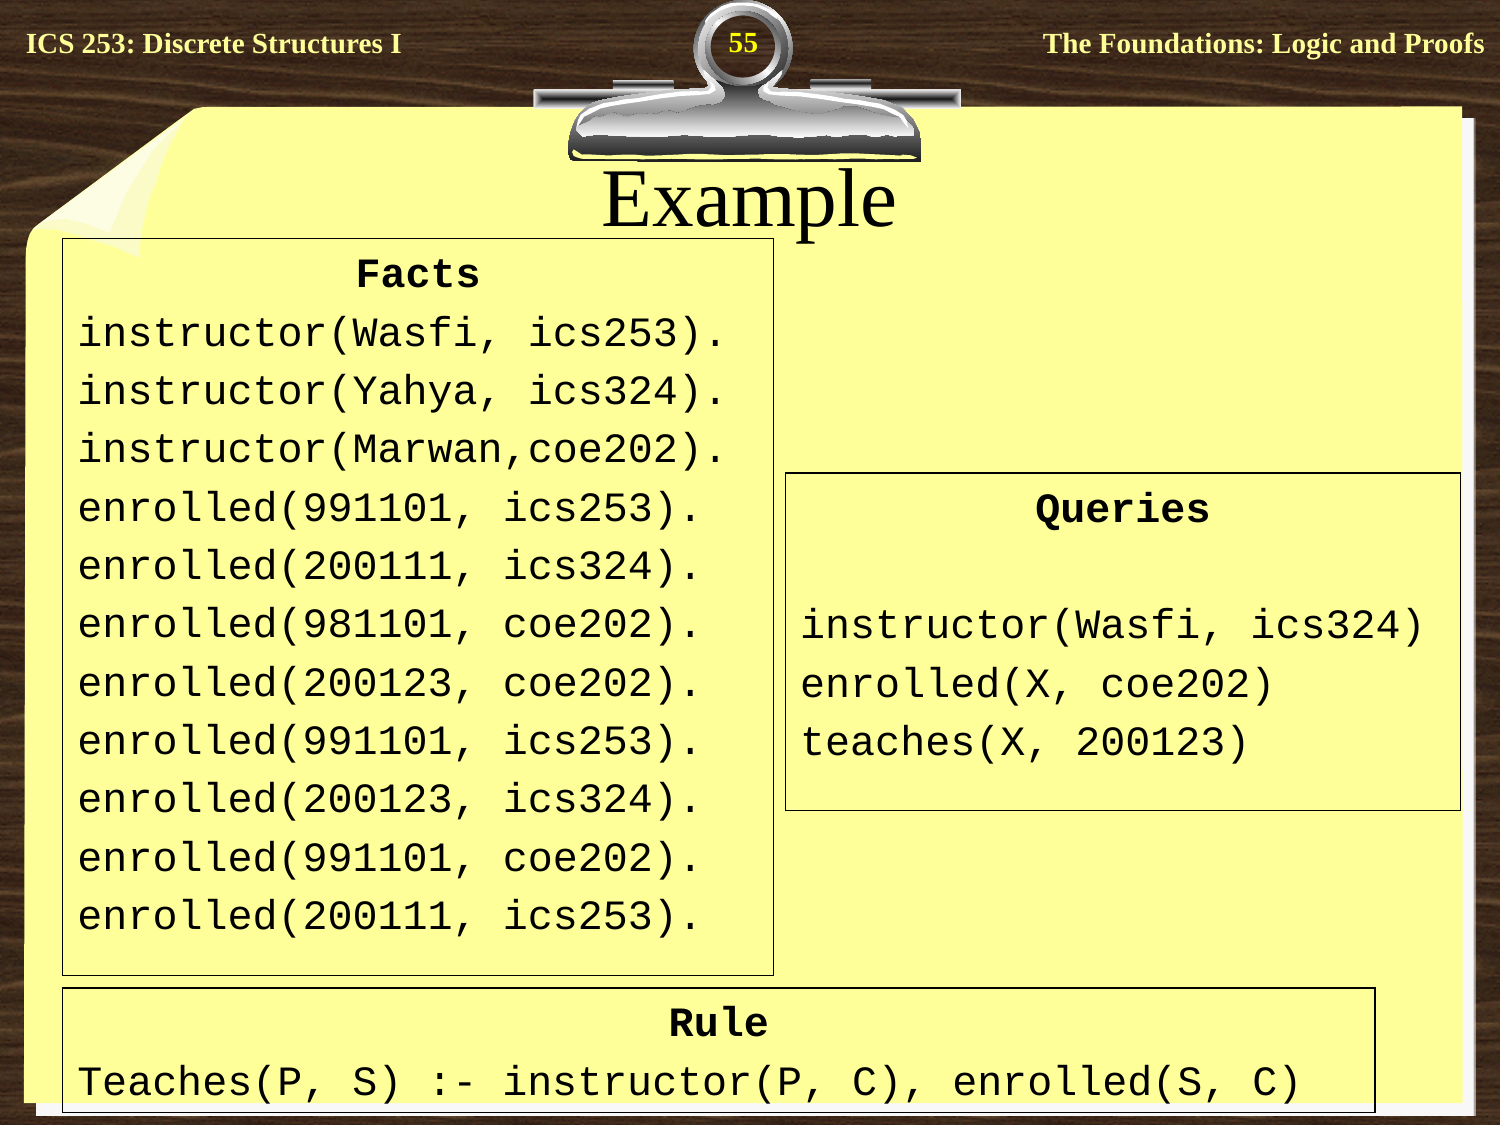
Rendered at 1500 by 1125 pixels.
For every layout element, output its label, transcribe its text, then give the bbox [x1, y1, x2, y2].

list Facts instructor(Wasfi, ics253). instructor(Yahya, ics324). instructor(Marwan,coe202). enrolled(991101, ics253). enrolled(200111, ics324). enrolled(981101, coe202). enrolled(200123, coe202). enrolled(991101, ics253). enrolled(200123, ics324). enrolled(991101, coe202). enrolled(200111, ics253). [62, 238, 774, 976]
text_box Rule Teaches(P, S) :- instructor(P, C), enrolled(S, C) [62, 987, 1375, 1113]
title Example [112, 143, 1388, 244]
text_box Queries instructor(Wasfi, ics324) enrolled(X, coe202) teaches(X, 200123) [785, 473, 1461, 811]
slide_number 55 [704, 11, 774, 71]
picture [723, 71, 763, 78]
picture [0, 0, 1500, 1125]
